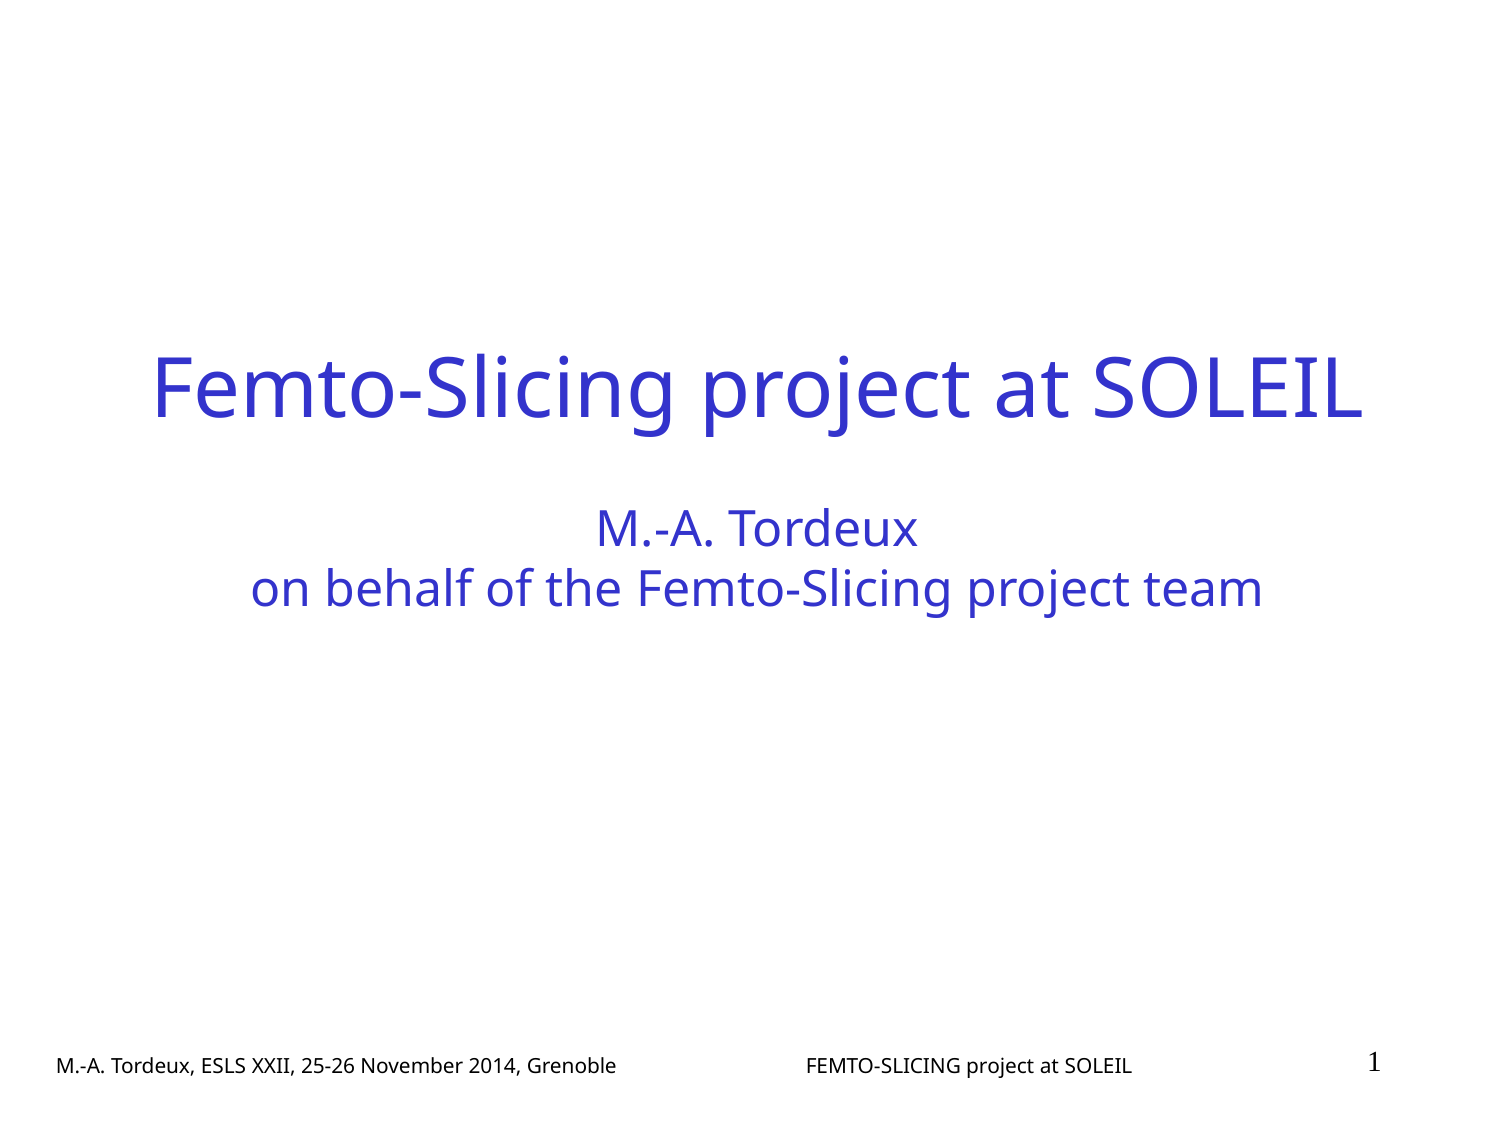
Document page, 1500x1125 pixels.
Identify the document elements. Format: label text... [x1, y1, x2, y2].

text_box Femto-Slicing project at SOLEIL M.-A. Tordeux on behalf of the Femto-Slicing project team [135, 326, 1380, 624]
slide_number 1 [1352, 1034, 1453, 1081]
